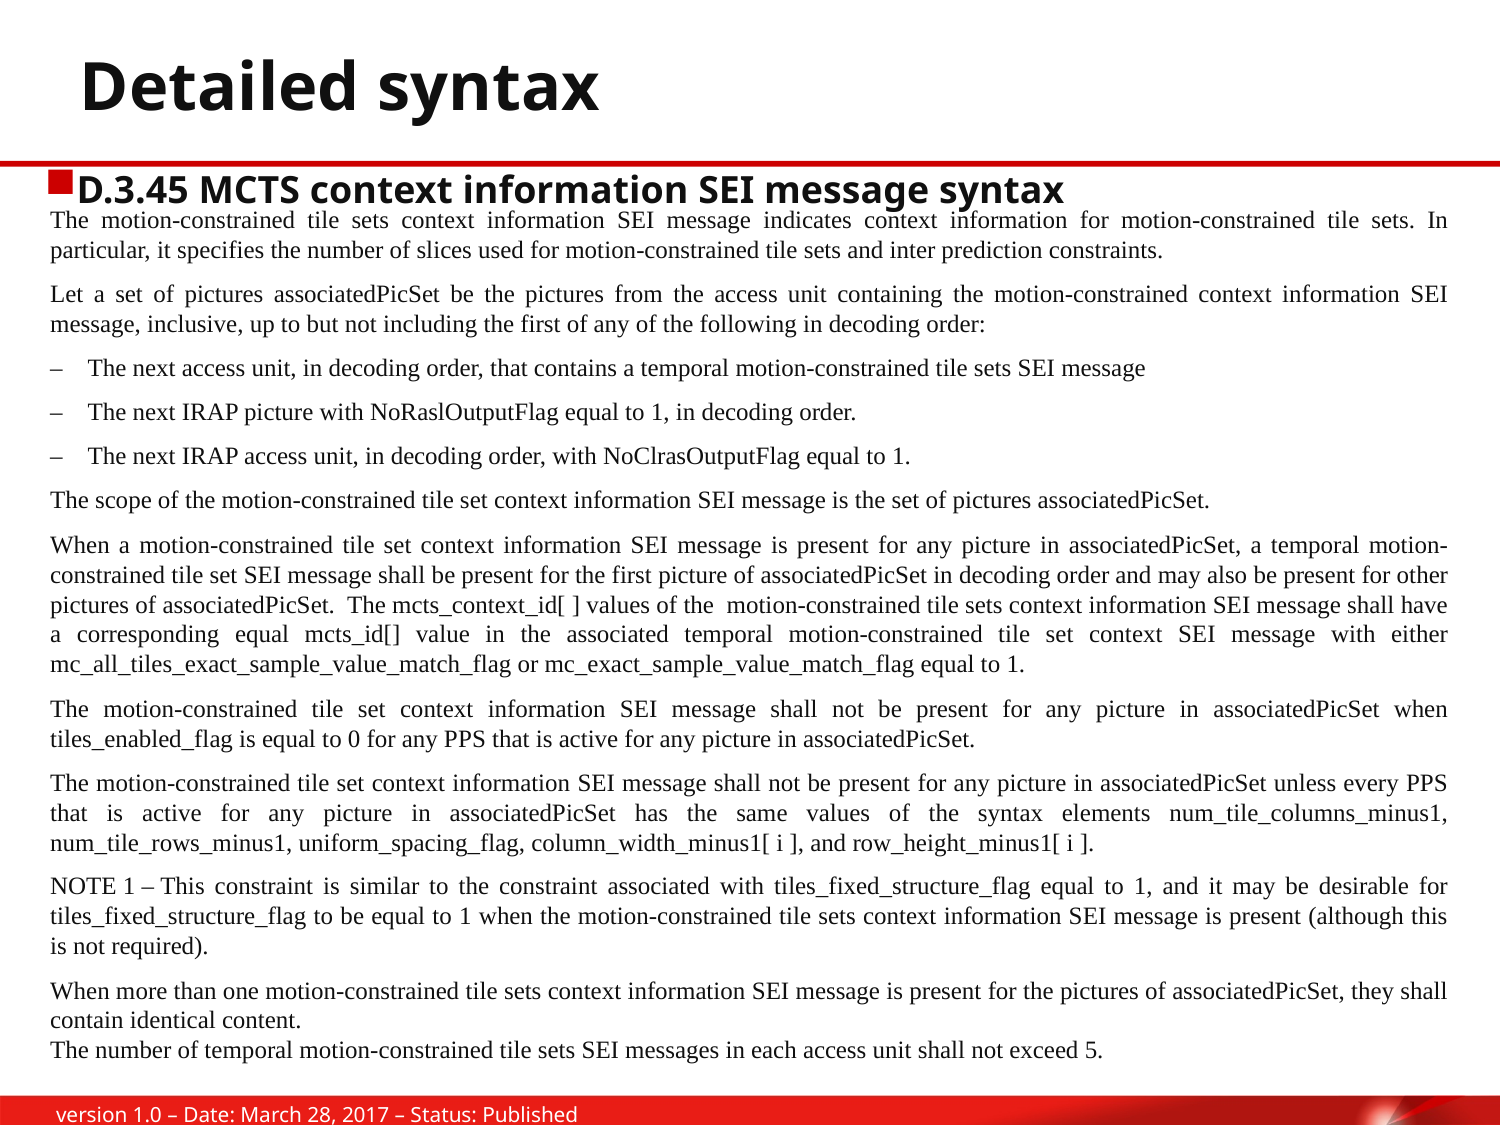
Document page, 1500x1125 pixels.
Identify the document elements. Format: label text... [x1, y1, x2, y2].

title Detailed syntax [64, 42, 1223, 135]
picture [0, 1095, 1500, 1125]
text_box The motion-constrained tile sets context information SEI message indicates context information for motion-constrained tile sets. In particular, it specifies the number of slices used for motion-constrained tile sets and inter prediction constraints. Let a set of pictures associatedPicSet be the pictures from the access unit containing the motion-constrained context information SEI message, inclusive, up to but not including the first of any of the following in decoding order: – The next access unit, in decoding order, that contains a temporal motion-constrained tile sets SEI message – The next IRAP picture with NoRaslOutputFlag equal to 1, in decoding order. – The next IRAP access unit, in decoding order, with NoClrasOutputFlag equal to 1. The scope of the motion-constrained tile set context information SEI message is the set of pictures associatedPicSet. When a motion-constrained tile set context information SEI message is present for any picture in associatedPicSet, a temporal motion-constrained tile set SEI message shall be present for the first picture of associatedPicSet in decoding order and may also be present for other pictures of associatedPicSet. The mcts_context_id[ ] values of the motion-constrained tile sets context information SEI message shall have a corresponding equal mcts_id[] value in the associated temporal motion-constrained tile set context SEI message with either mc_all_tiles_exact_sample_value_match_flag or mc_exact_sample_value_match_flag equal to 1. The motion-constrained tile set context information SEI message shall not be present for any picture in associatedPicSet when tiles_enabled_flag is equal to 0 for any PPS that is active for any picture in associatedPicSet. The motion-constrained tile set context information SEI message shall not be present for any picture in associatedPicSet unless every PPS that is active for any picture in associatedPicSet has the same values of the syntax elements num_tile_columns_minus1, num_tile_rows_minus1, uniform_spacing_flag, column_width_minus1[ i ], and row_height_minus1[ i ]. NOTE 1 – This constraint is similar to the constraint associated with tiles_fixed_structure_flag equal to 1, and it may be desirable for tiles_fixed_structure_flag to be equal to 1 when the motion-constrained tile sets context information SEI message is present (although this is not required). When more than one motion-constrained tile sets context information SEI message is present for the pictures of associatedPicSet, they shall contain identical content. The number of temporal motion-constrained tile sets SEI messages in each access unit shall not exceed 5. [35, 196, 1465, 1072]
list D.3.45 MCTS context information SEI message syntax [29, 149, 1401, 244]
